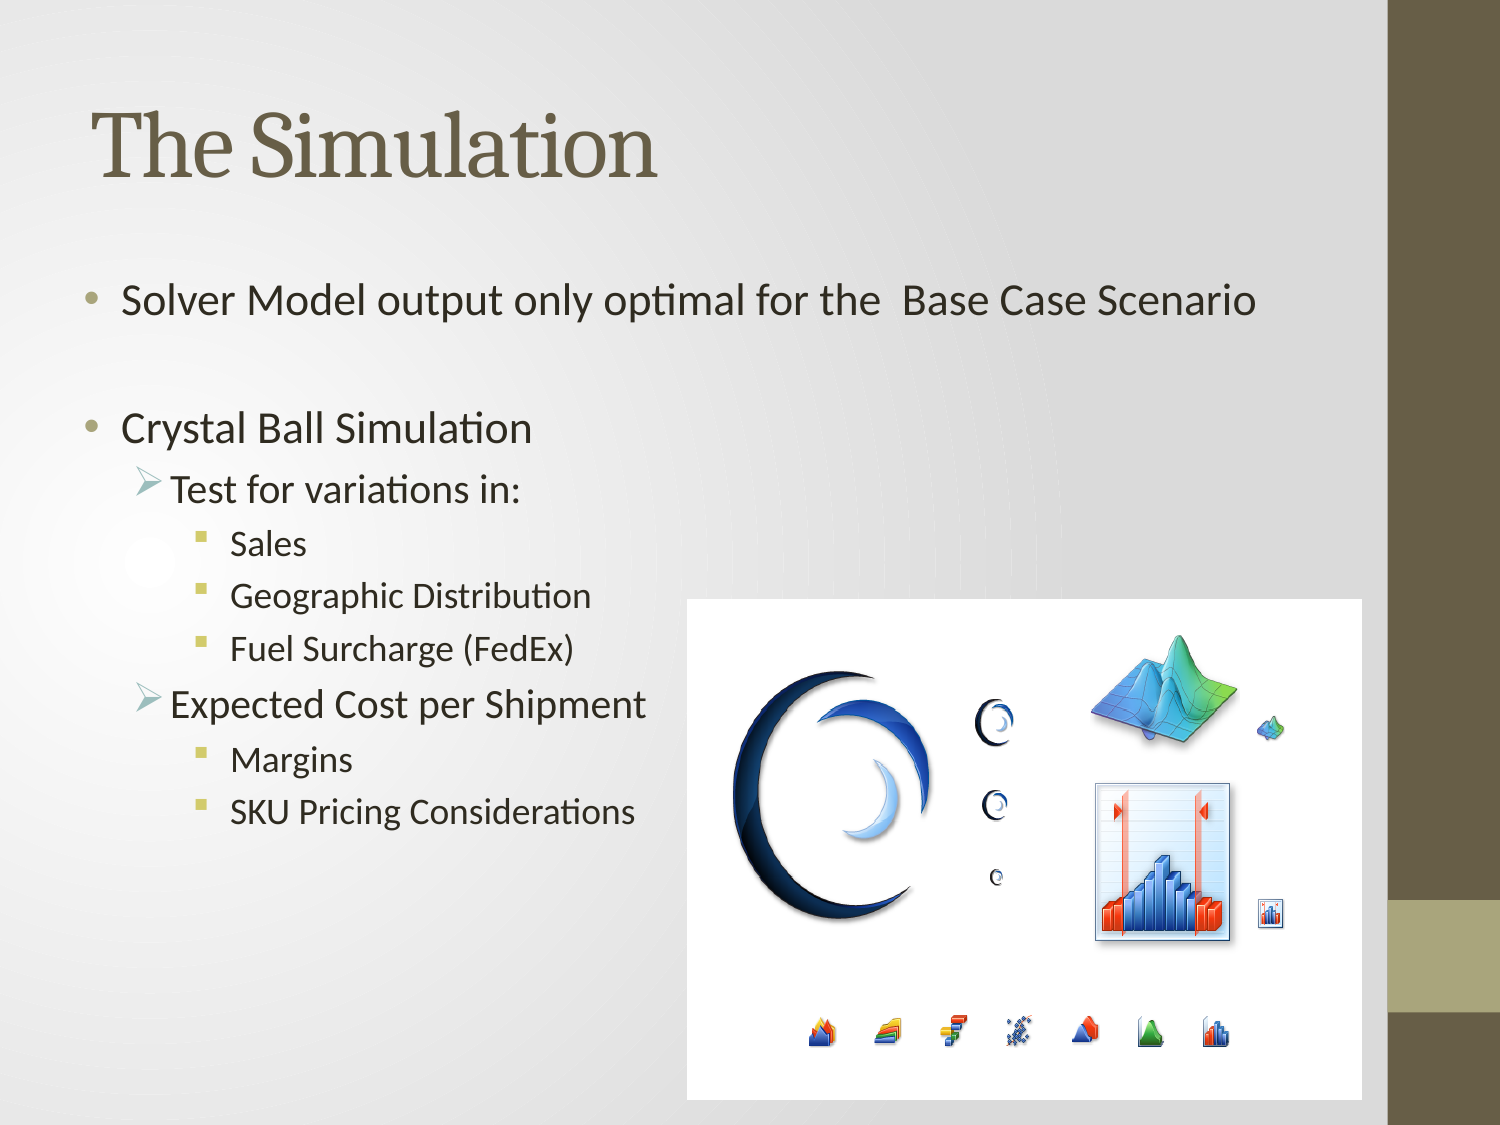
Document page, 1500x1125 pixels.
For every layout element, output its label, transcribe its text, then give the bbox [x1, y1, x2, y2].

title The Simulation [75, 45, 1325, 233]
list Solver Model output only optimal for the Base Case Scenario Crystal Ball Simulation Test for variations in: Sales Geographic Distribution Fuel Surcharge (FedEx) Expected Cost per Shipment Margins SKU Pricing Considerations [50, 262, 1325, 1050]
picture [686, 599, 1363, 1101]
